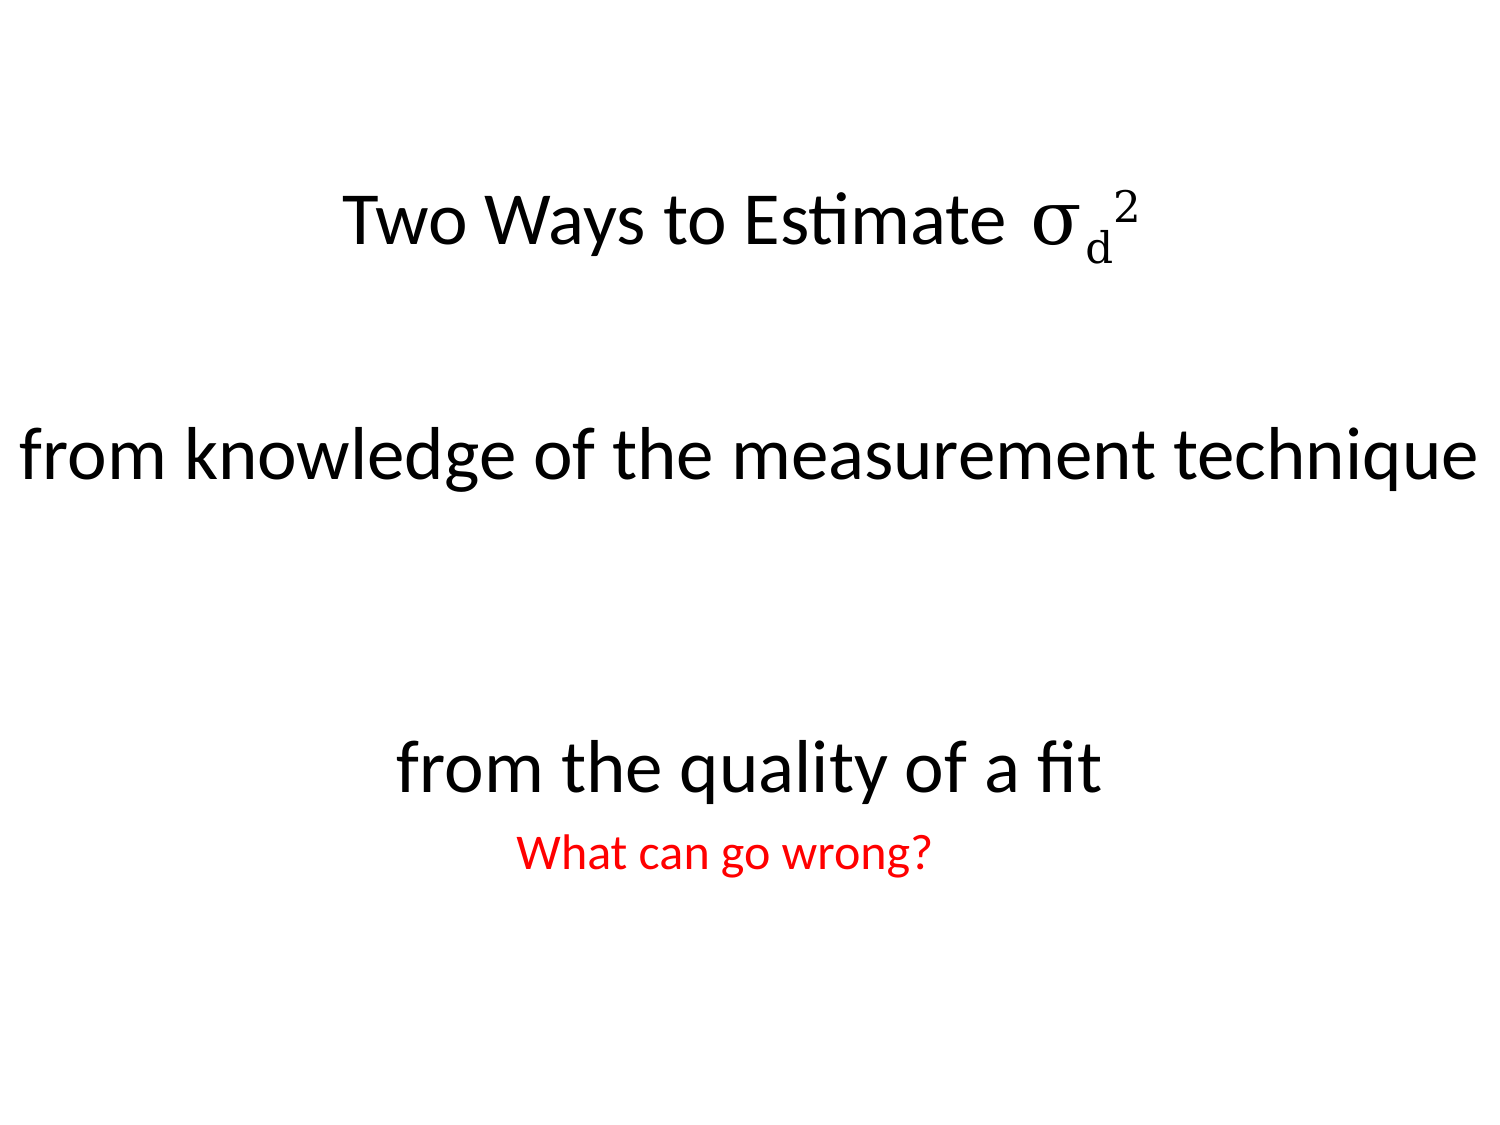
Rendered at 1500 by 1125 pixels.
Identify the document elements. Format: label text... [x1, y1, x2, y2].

text_box from knowledge of the measurement technique [0, 350, 1500, 550]
text_box from the quality of a fit [0, 662, 1500, 863]
title Two Ways to Estimate σd2 [0, 99, 1500, 325]
text_box What can go wrong? [212, 812, 1238, 888]
